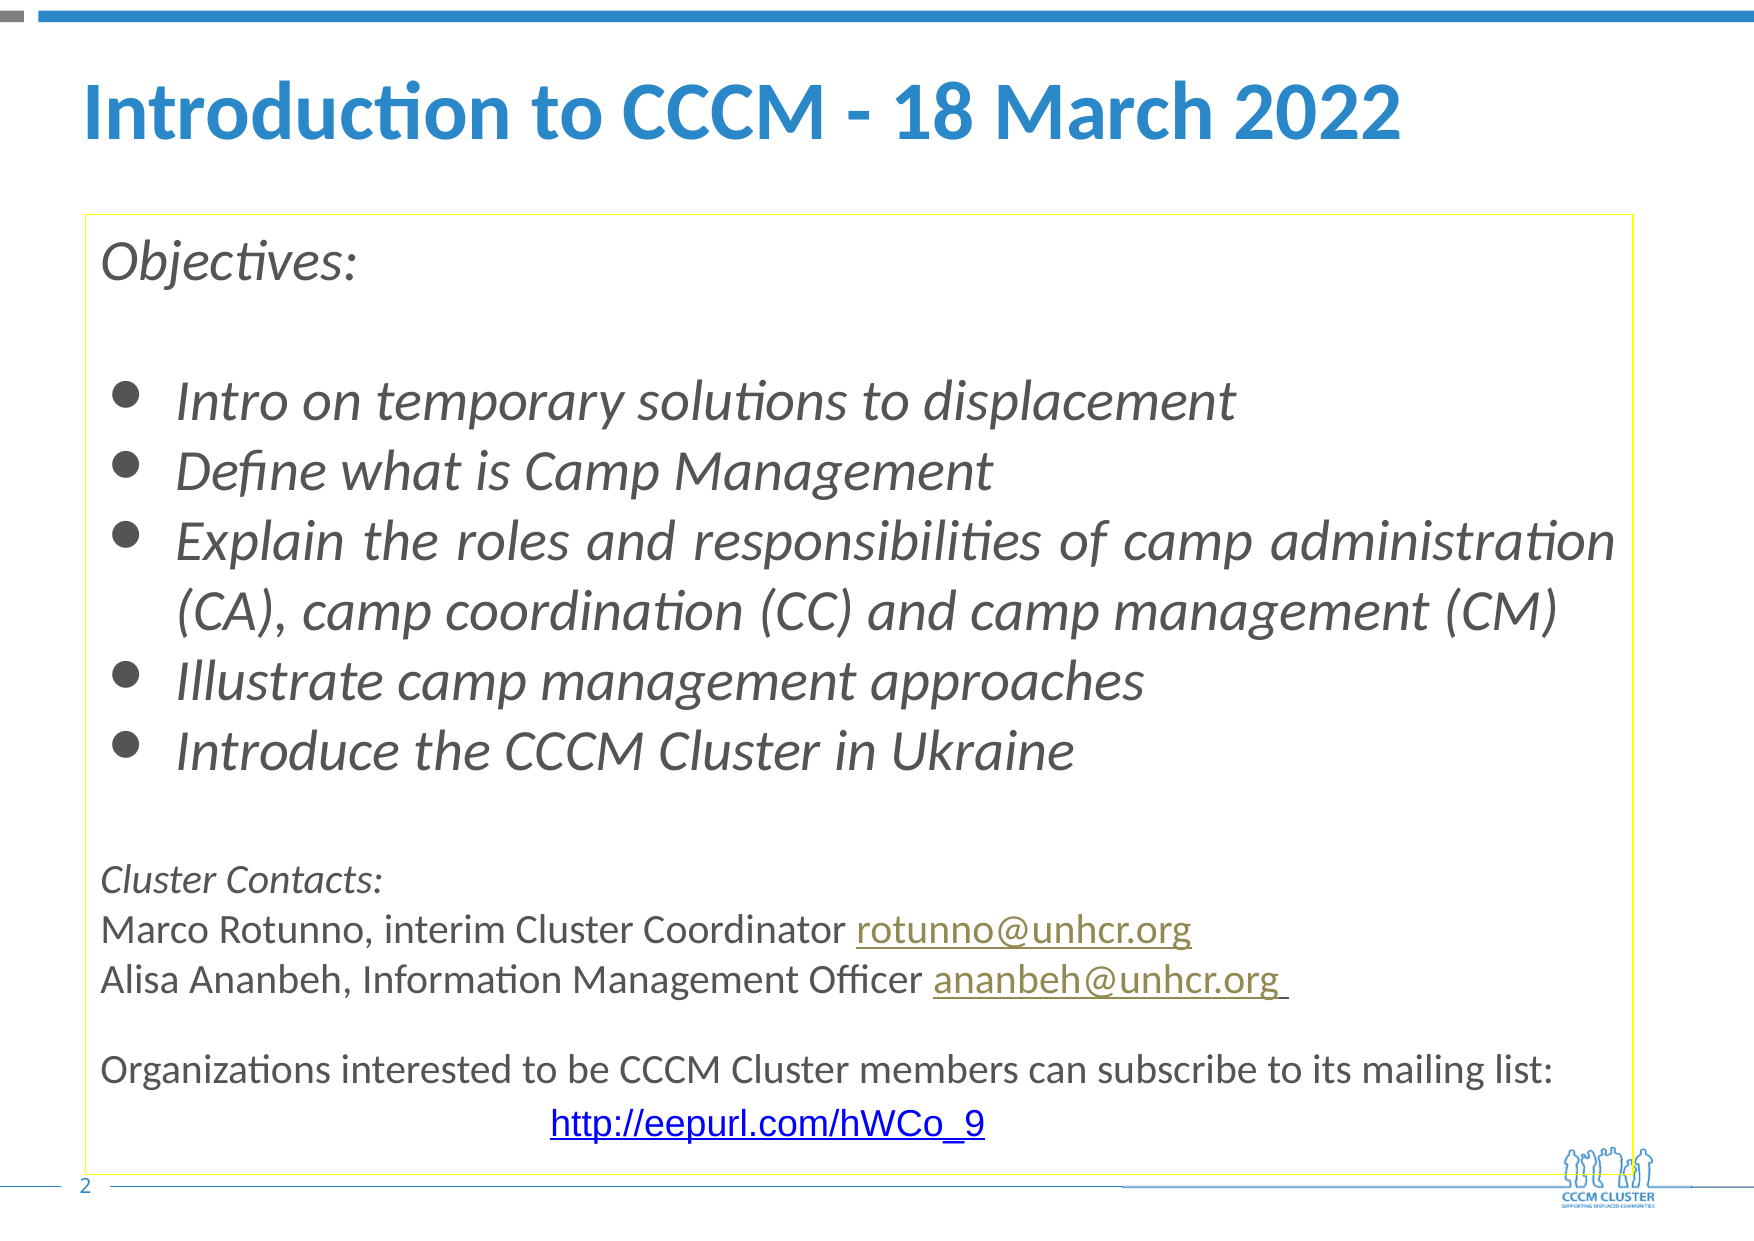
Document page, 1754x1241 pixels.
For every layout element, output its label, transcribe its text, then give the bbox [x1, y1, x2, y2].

picture [0, 1147, 85, 1209]
list Objectives: Intro on temporary solutions to displacement Define what is Camp Management Explain the roles and responsibilities of camp administration (CA), camp coordination (CC) and camp management (CM) Illustrate camp management approaches Introduce the CCCM Cluster in Ukraine Cluster Contacts: Marco Rotunno, interim Cluster Coordinator rotunno@unhcr.org Alisa Ananbeh, Information Management Officer ananbeh@unhcr.org Organizations interested to be CCCM Cluster members can subscribe to its mailing list: http://eepurl.com/hWCo_9 [85, 214, 1633, 1175]
title Introduction to CCCM - 18 March 2022 [67, 49, 1688, 180]
picture [98, 1147, 1754, 1209]
